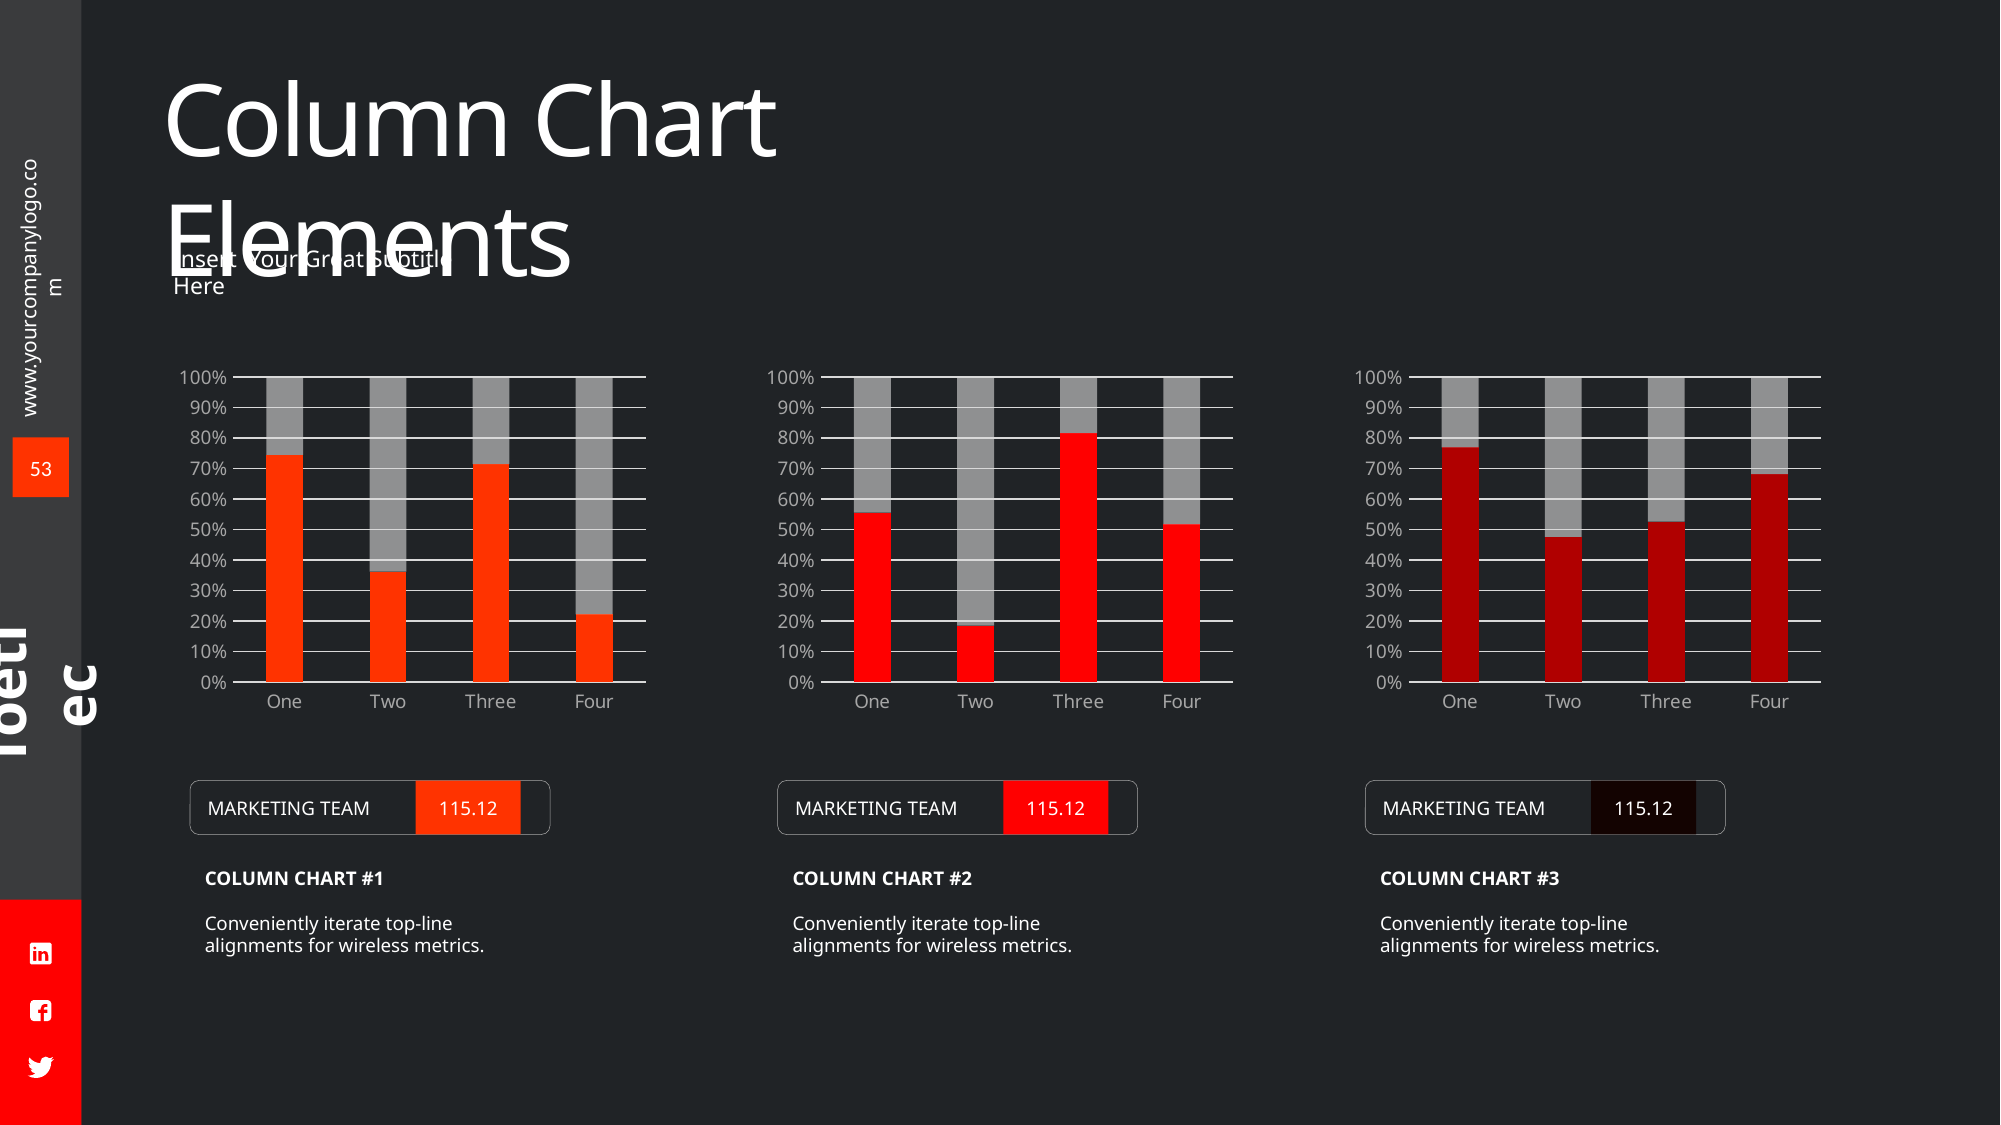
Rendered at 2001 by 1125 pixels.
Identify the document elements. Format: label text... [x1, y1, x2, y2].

slide_number 53 [12, 437, 69, 498]
text_box MARKETING TEAM [1364, 779, 1727, 836]
chart [756, 356, 1244, 722]
text_box 115.12 [1590, 779, 1697, 835]
text_box Column Chart Elements [147, 116, 987, 236]
text_box MARKETING TEAM [776, 779, 1139, 836]
chart [169, 356, 656, 722]
text_box COLUMN CHART #3 Conveniently iterate top-line alignments for wireless metrics. [1365, 859, 1726, 964]
text_box MARKETING TEAM [188, 779, 552, 836]
text_box 115.12 [1002, 779, 1109, 835]
chart [1344, 356, 1831, 722]
text_box COLUMN CHART #2 Conveniently iterate top-line alignments for wireless metrics. [777, 859, 1138, 964]
text_box Insert Your Great Subtitle Here [158, 237, 512, 307]
text_box 115.12 [415, 779, 522, 835]
text_box COLUMN CHART #1 Conveniently iterate top-line alignments for wireless metrics. [190, 859, 550, 964]
